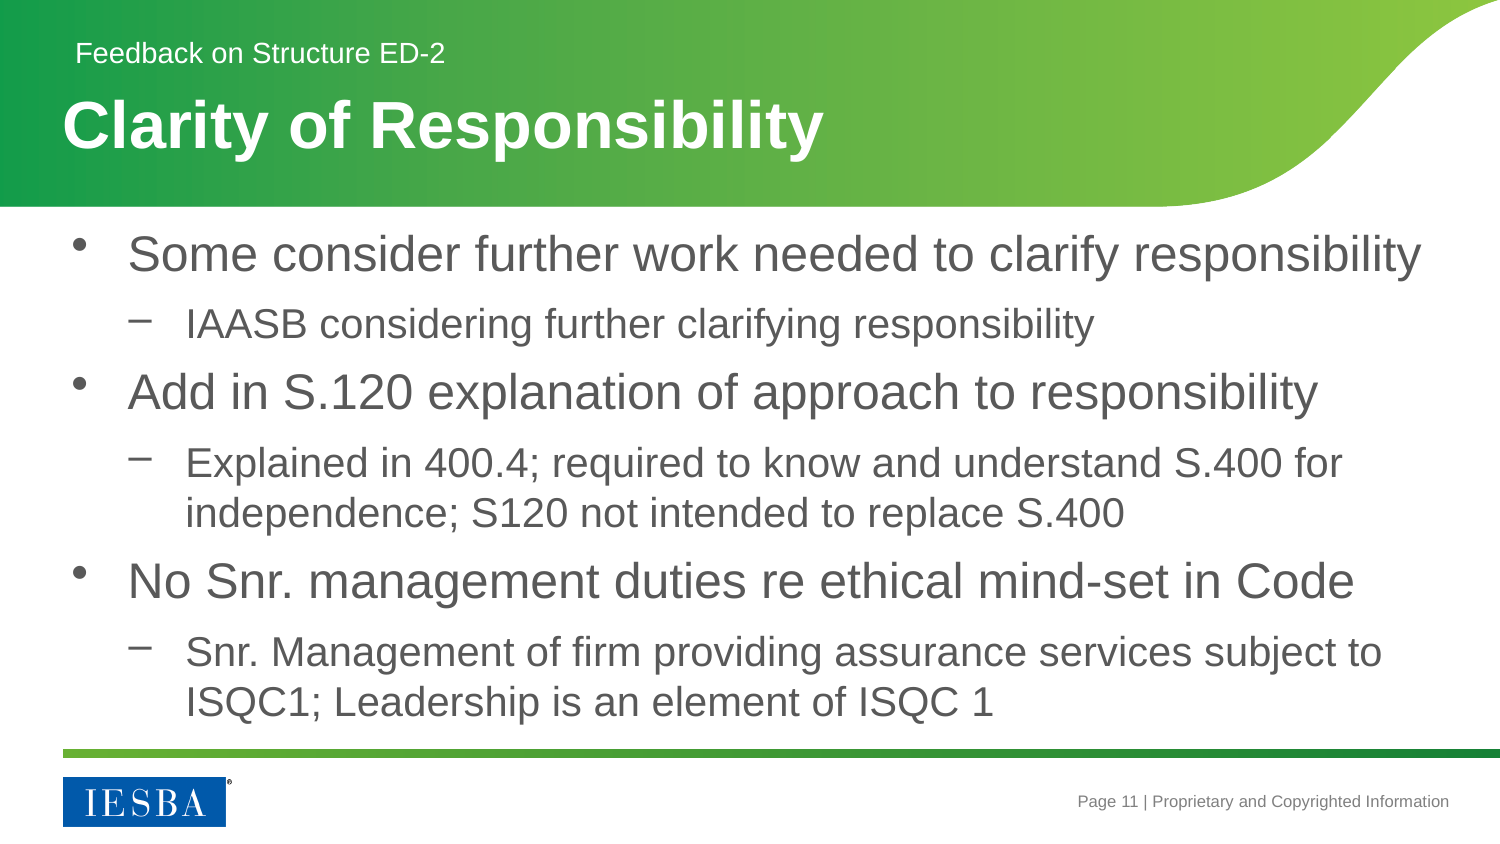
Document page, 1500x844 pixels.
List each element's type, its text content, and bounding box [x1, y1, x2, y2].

picture [63, 777, 232, 827]
list Some consider further work needed to clarify responsibility IAASB considering further clarifying responsibility Add in S.120 explanation of approach to responsibility Explained in 400.4; required to know and understand S.400 for independence; S120 not intended to replace S.400 No Snr. management duties re ethical mind-set in Code Snr. Management of firm providing assurance services subject to ISQC1; Leadership is an element of ISQC 1 [56, 213, 1494, 764]
subtitle Feedback on Structure ED-2 [75, 34, 838, 59]
title Clarity of Responsibility [62, 59, 1338, 185]
picture [0, 0, 1500, 207]
